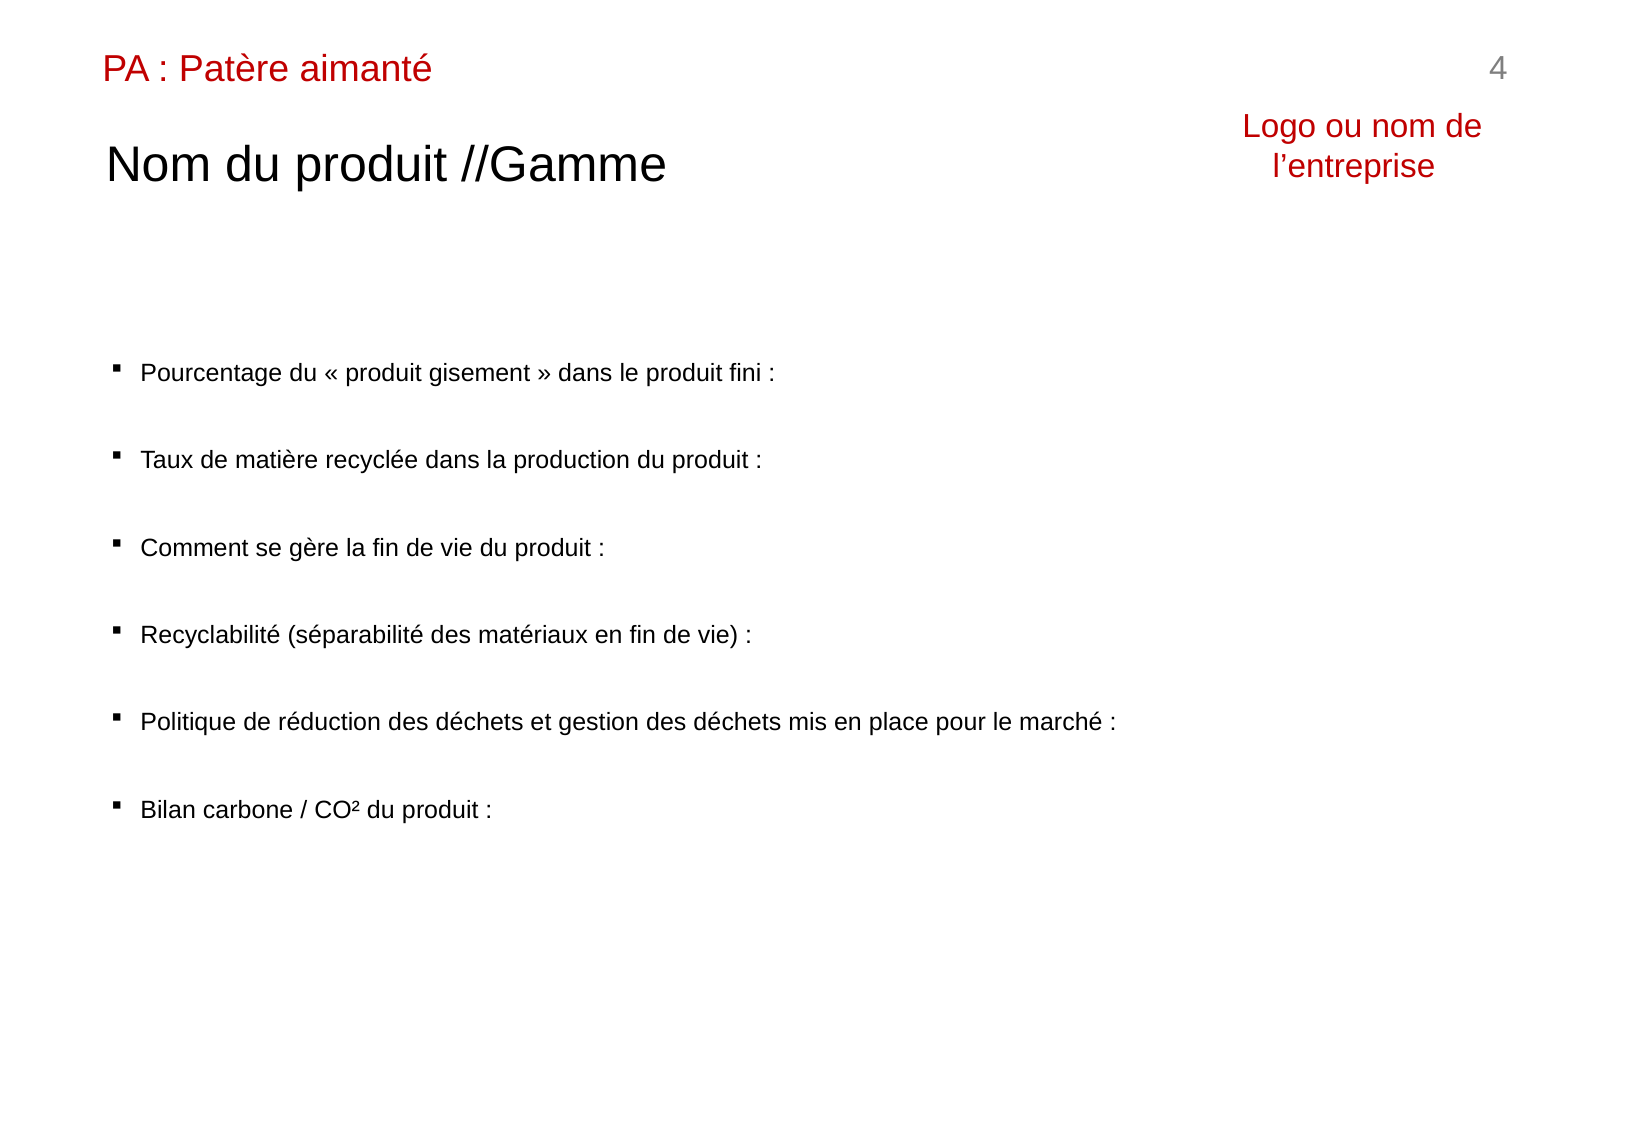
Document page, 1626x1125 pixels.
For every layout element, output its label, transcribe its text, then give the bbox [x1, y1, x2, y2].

text_box Logo ou nom de l’entreprise [1141, 91, 1567, 197]
title PA : Patère aimanté [102, 19, 1426, 109]
slide_number 4 [1426, 19, 1523, 91]
list Nom du produit //Gamme [91, 109, 1523, 215]
text_box Pourcentage du « produit gisement » dans le produit fini : Taux de matière recyclée dans la production du produit : Comment se gère la fin de vie du produit : Recyclabilité (séparabilité des matériaux en fin de vie) : Politique de réduction des déchets et gestion des déchets mis en place pour le marché : Bilan carbone / CO² du produit : [81, 304, 1333, 1067]
